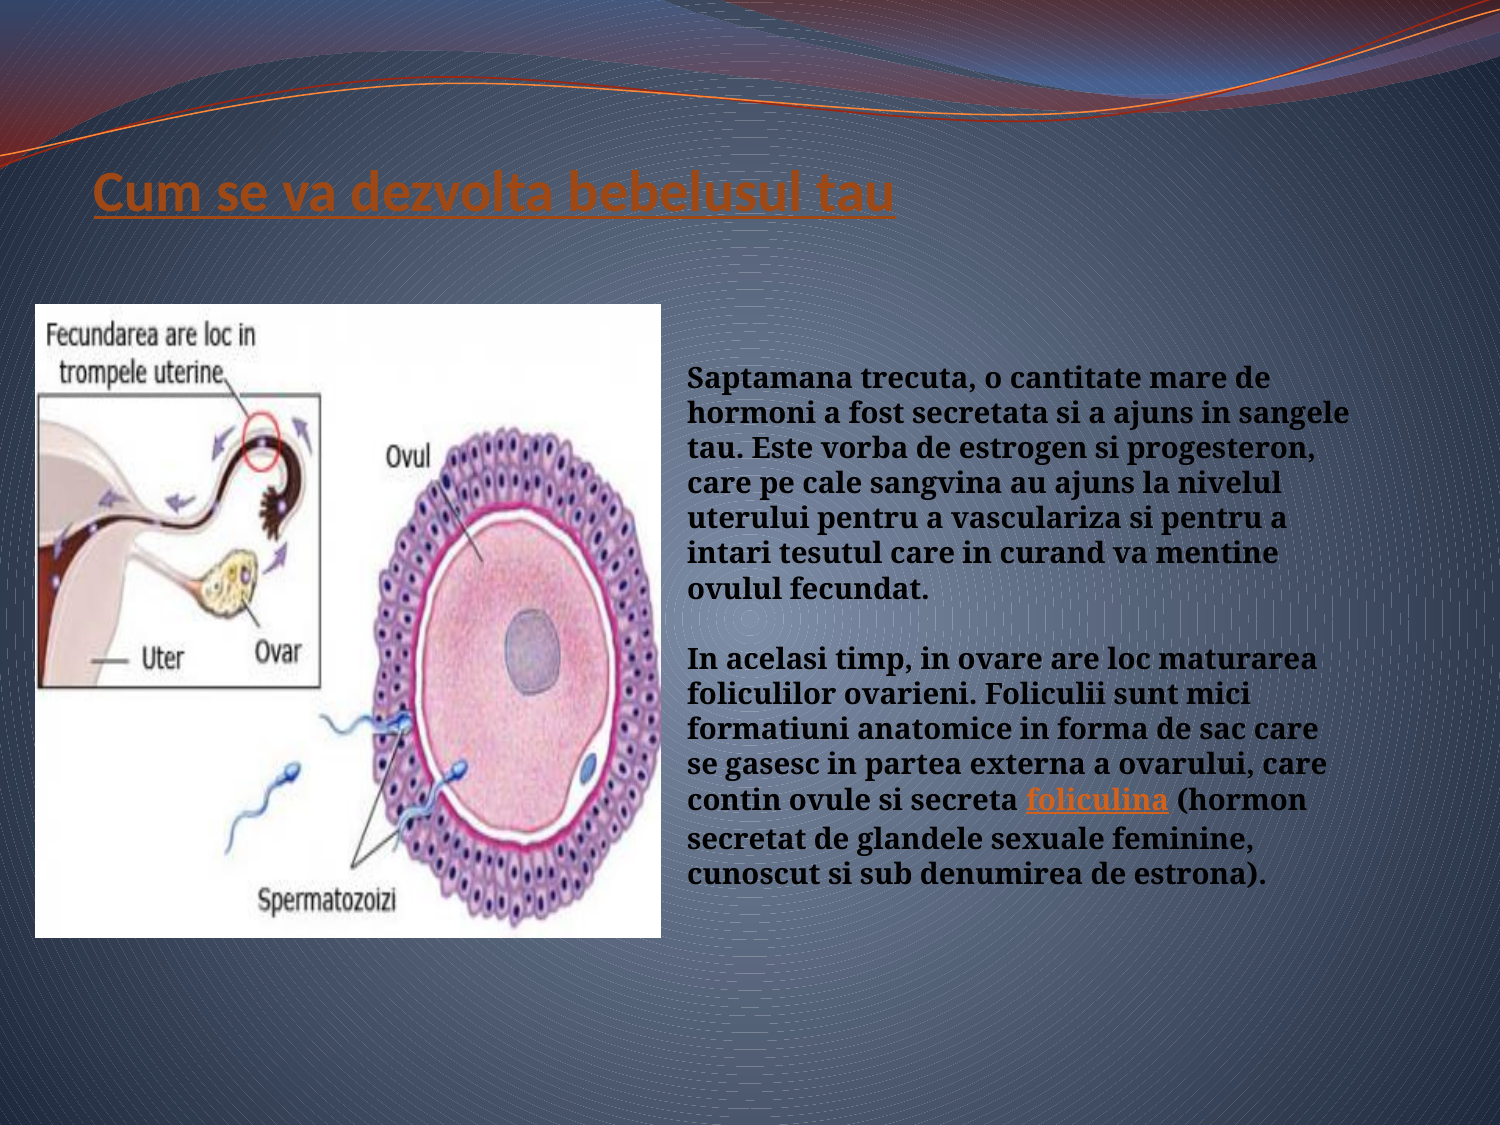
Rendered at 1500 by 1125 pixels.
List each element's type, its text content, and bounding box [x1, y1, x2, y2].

title Cum se va dezvolta bebelusul tau [93, 0, 1369, 224]
list Saptamana trecuta, o cantitate mare de hormoni a fost secretata si a ajuns in sangele tau. Este vorba de estrogen si progesteron, care pe cale sangvina au ajuns la nivelul uterului pentru a vasculariza si pentru a intari tesutul care in curand va mentine ovulul fecundat. In acelasi timp, in ovare are loc maturarea foliculilor ovarieni. Foliculii sunt mici formatiuni anatomice in forma de sac care se gasesc in partea externa a ovarului, care contin ovule si secreta foliculina (hormon secretat de glandele sexuale feminine, cunoscut si sub denumirea de estrona). [679, 351, 1363, 973]
picture [34, 304, 661, 938]
